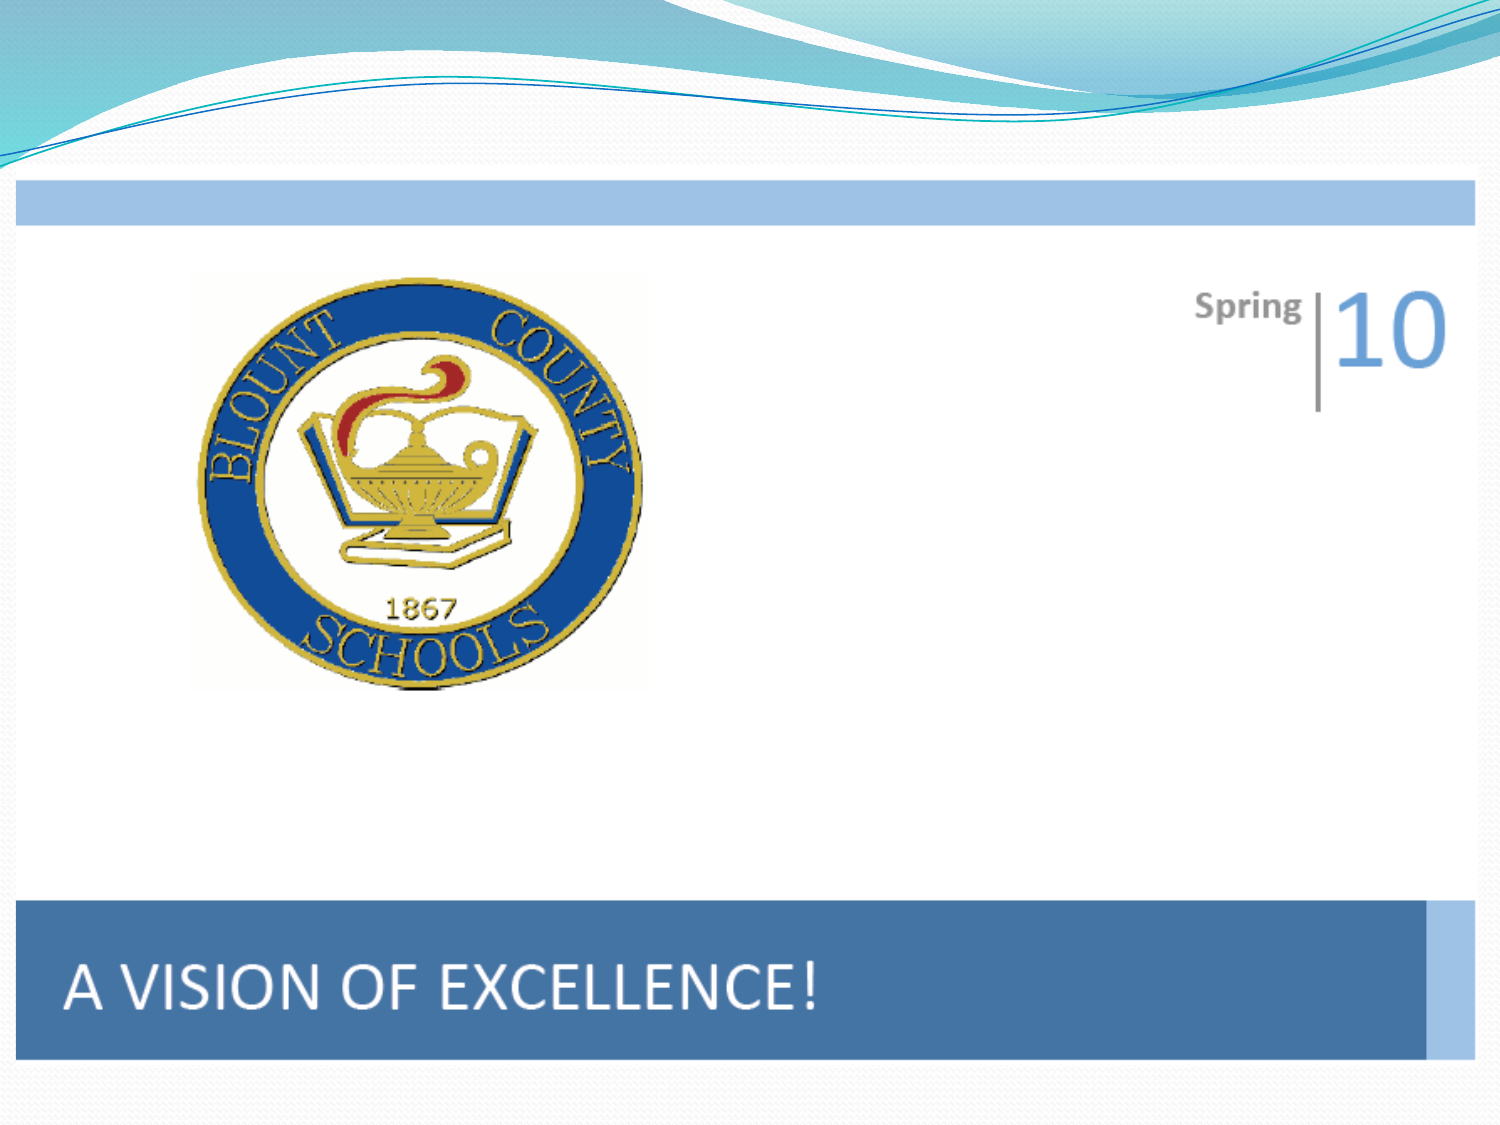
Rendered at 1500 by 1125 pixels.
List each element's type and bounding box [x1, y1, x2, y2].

picture [15, 165, 1479, 1066]
